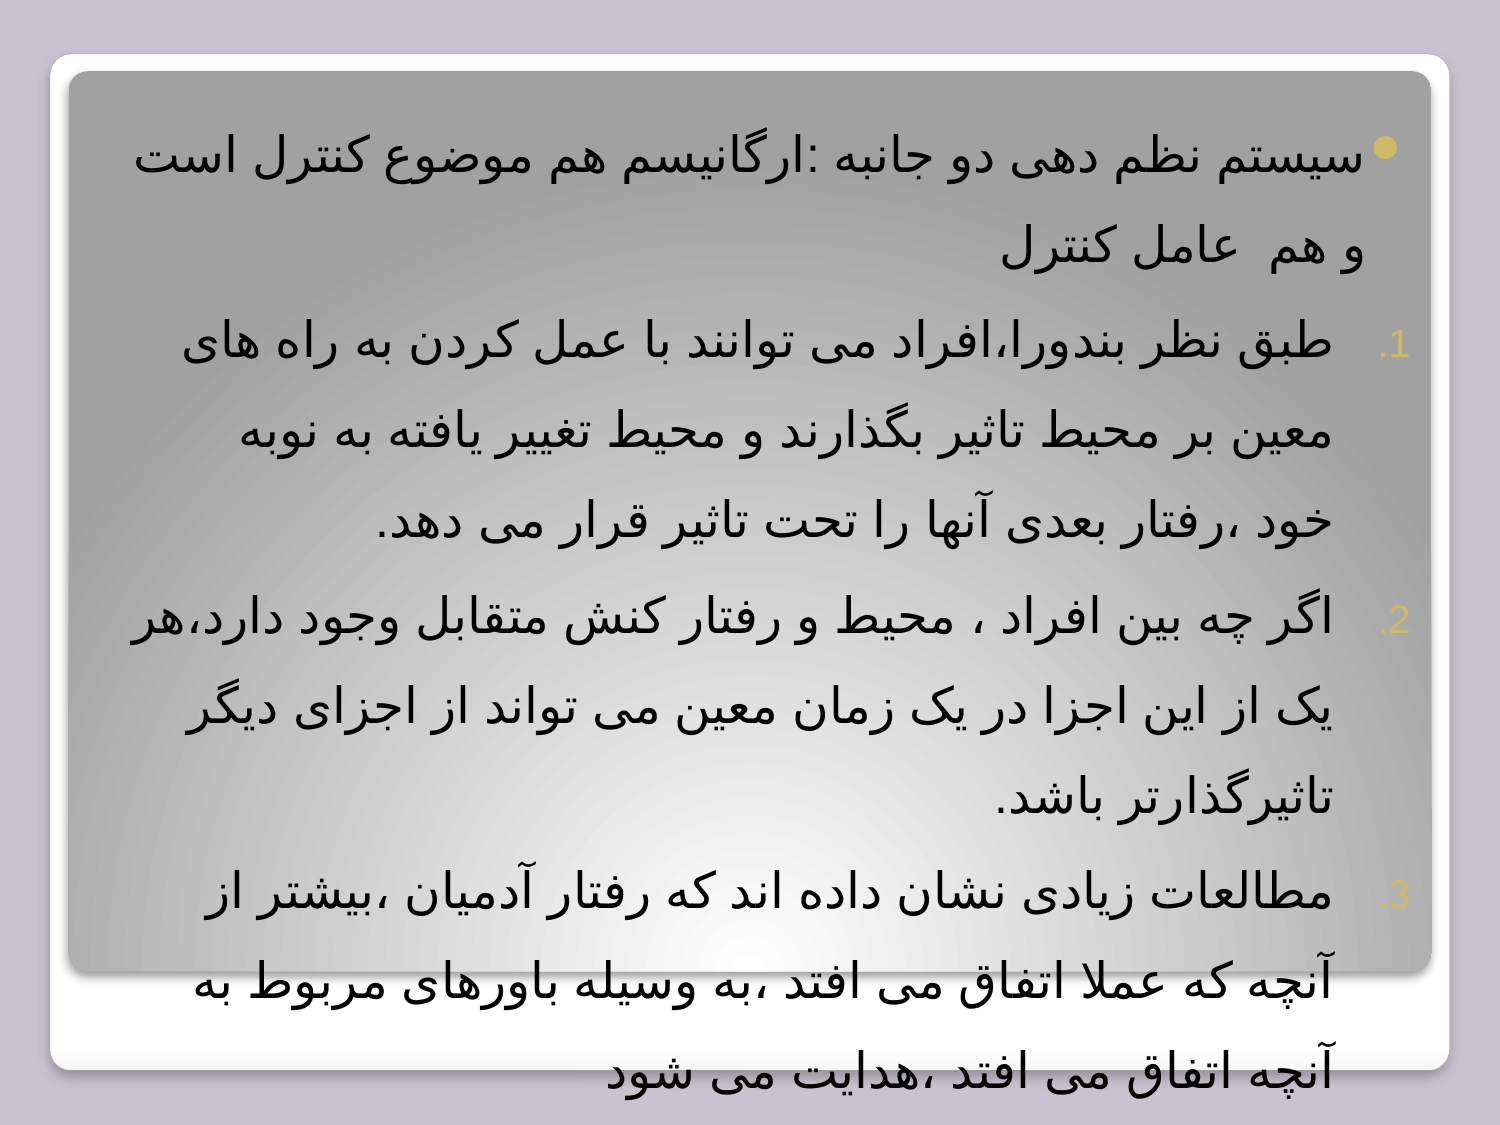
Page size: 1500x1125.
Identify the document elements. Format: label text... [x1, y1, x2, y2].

list سیستم نظم دهی دو جانبه :ارگانیسم هم موضوع کنترل است و هم عامل کنترل طبق نظر بندورا،افراد می توانند با عمل کردن به راه های معین بر محیط تاثیر بگذارند و محیط تغییر یافته به نوبه خود ،رفتار بعدی آنها را تحت تاثیر قرار می دهد. اگر چه بین افراد ، محیط و رفتار کنش متقابل وجود دارد،هر یک از این اجزا در یک زمان معین می تواند از اجزای دیگر تاثیرگذارتر باشد. مطالعات زیادی نشان داده اند که رفتار آدمیان ،بیشتر از آنچه که عملا اتفاق می افتد ،به وسیله باورهای مربوط به آنچه اتفاق می افتد ،هدایت می شود [82, 12, 1425, 700]
